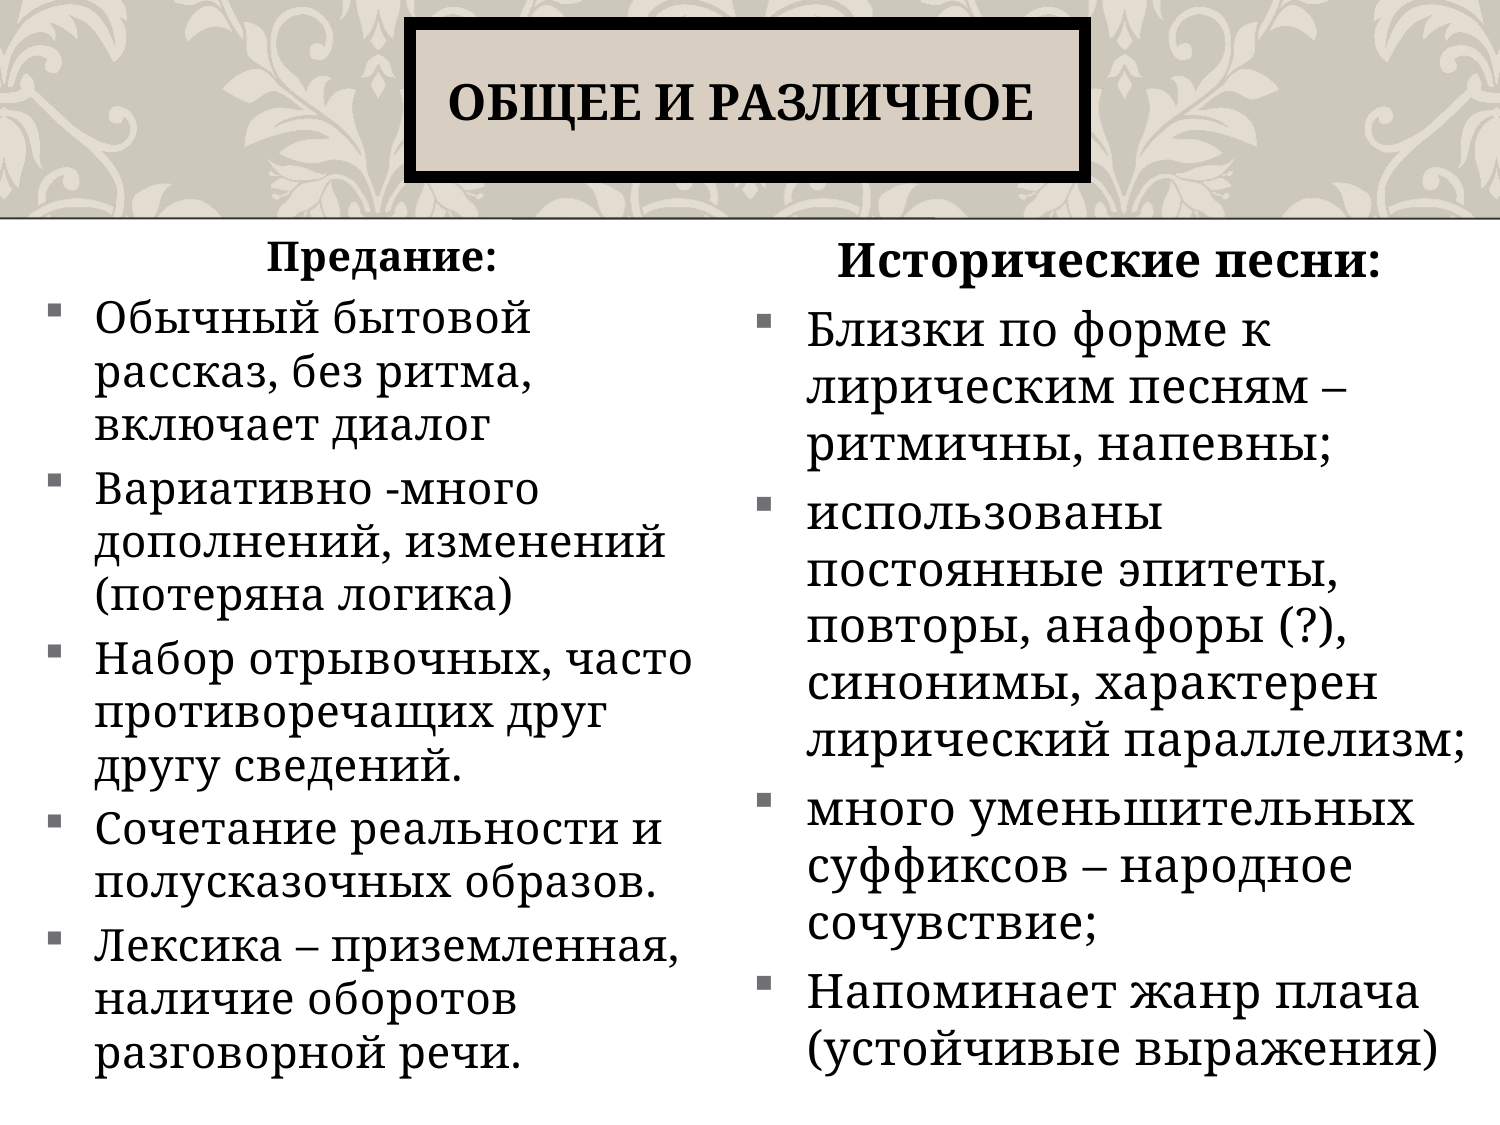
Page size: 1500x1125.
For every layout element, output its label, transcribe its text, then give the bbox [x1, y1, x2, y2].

list Исторические песни: Близки по форме к лирическим песням – ритмичны, напевны; использованы постоянные эпитеты, повторы, анафоры (?), синонимы, характерен лирический параллелизм; много уменьшительных суффиксов – народное сочувствие; Напоминает жанр плача (устойчивые выражения) [738, 222, 1483, 1102]
list Предание: Обычный бытовой рассказ, без ритма, включает диалог Вариативно -много дополнений, изменений (потеряна логика) Набор отрывочных, часто противоречащих друг другу сведений. Сочетание реальности и полусказочных образов. Лексика – приземленная, наличие оборотов разговорной речи. [29, 222, 735, 1090]
title Общее и различное [404, 17, 1091, 183]
